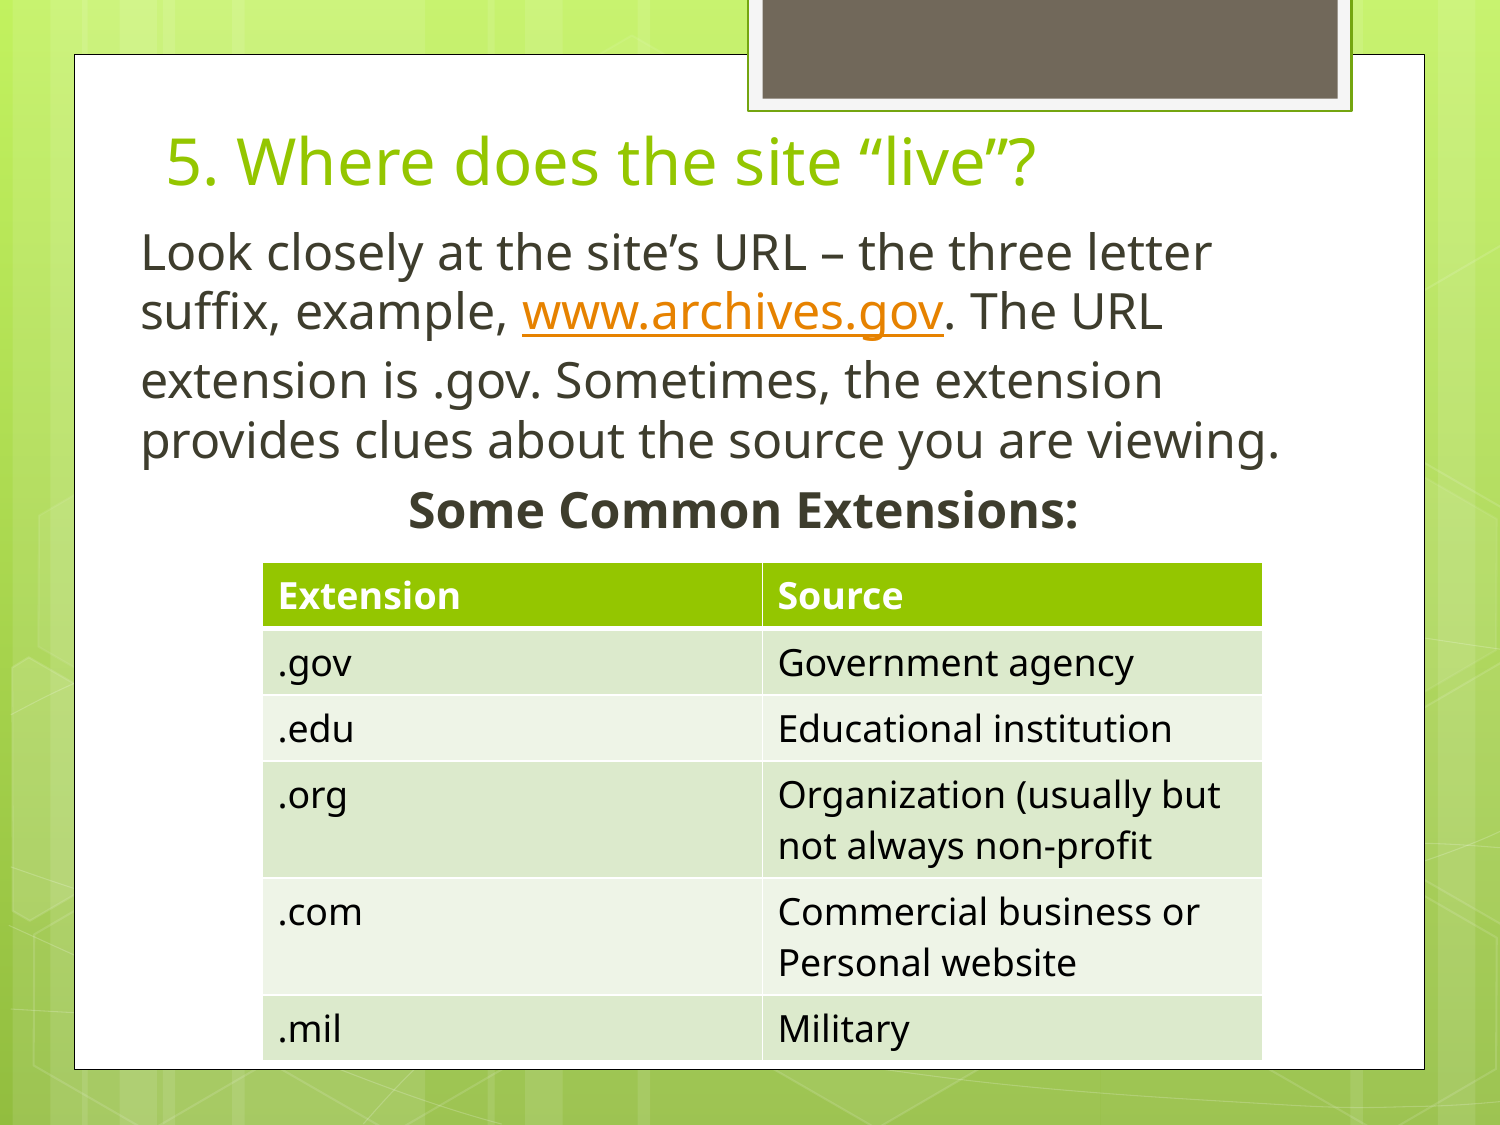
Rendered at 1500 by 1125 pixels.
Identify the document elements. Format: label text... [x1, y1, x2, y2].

table_header Extension [263, 563, 762, 626]
table_cell .com [263, 879, 762, 994]
table_cell .gov [263, 631, 762, 694]
list Look closely at the site’s URL – the three letter suffix, example, www.archives.gov. The URL extension is .gov. Sometimes, the extension provides clues about the source you are viewing. Some Common Extensions: [125, 212, 1363, 789]
table_cell Military [763, 996, 1262, 1060]
table_header Source [763, 563, 1262, 626]
table_cell .mil [263, 996, 762, 1060]
table_cell .edu [263, 696, 762, 760]
title 5. Where does the site “live”? [150, 112, 1303, 207]
table_cell Commercial business or Personal website [763, 879, 1262, 994]
table_cell Government agency [763, 631, 1262, 694]
table_cell Educational institution [763, 696, 1262, 760]
table_cell Organization (usually but not always non-profit [763, 762, 1262, 877]
table_cell .org [263, 762, 762, 877]
